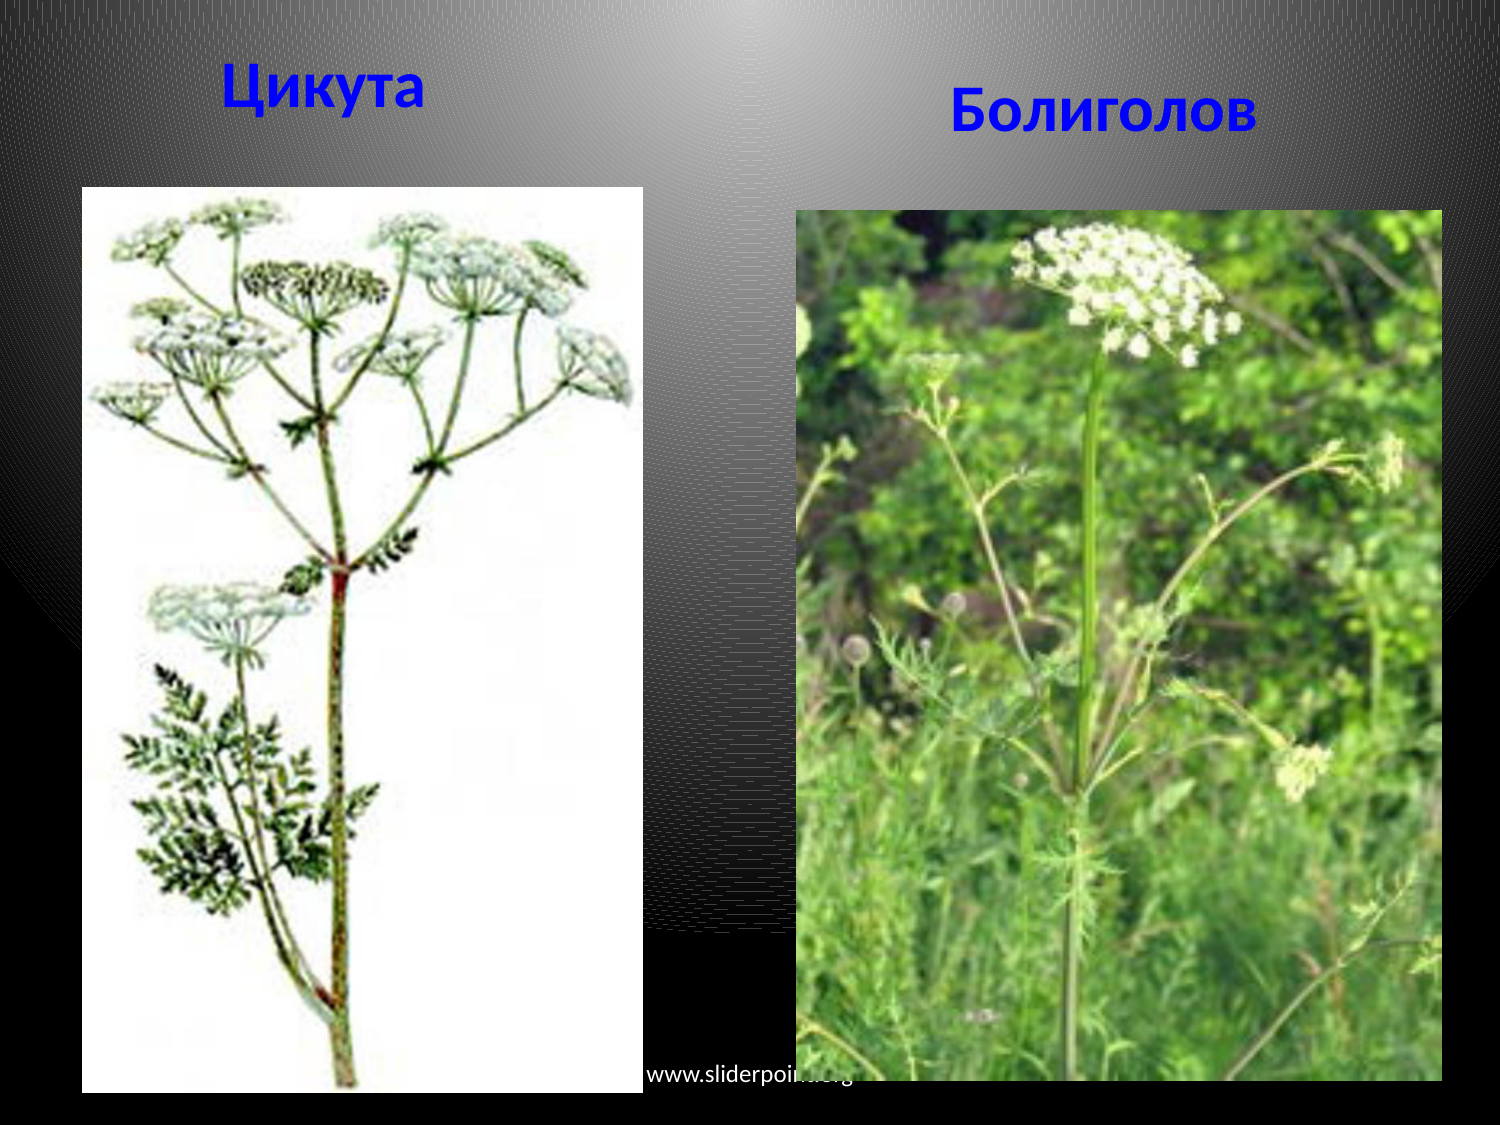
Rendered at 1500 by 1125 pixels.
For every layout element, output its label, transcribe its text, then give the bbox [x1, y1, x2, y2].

list Болиголов [773, 46, 1437, 152]
list Цикута [0, 23, 663, 129]
footer www.sliderpoint.org [512, 1042, 988, 1103]
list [81, 187, 643, 1093]
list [796, 210, 1442, 1082]
